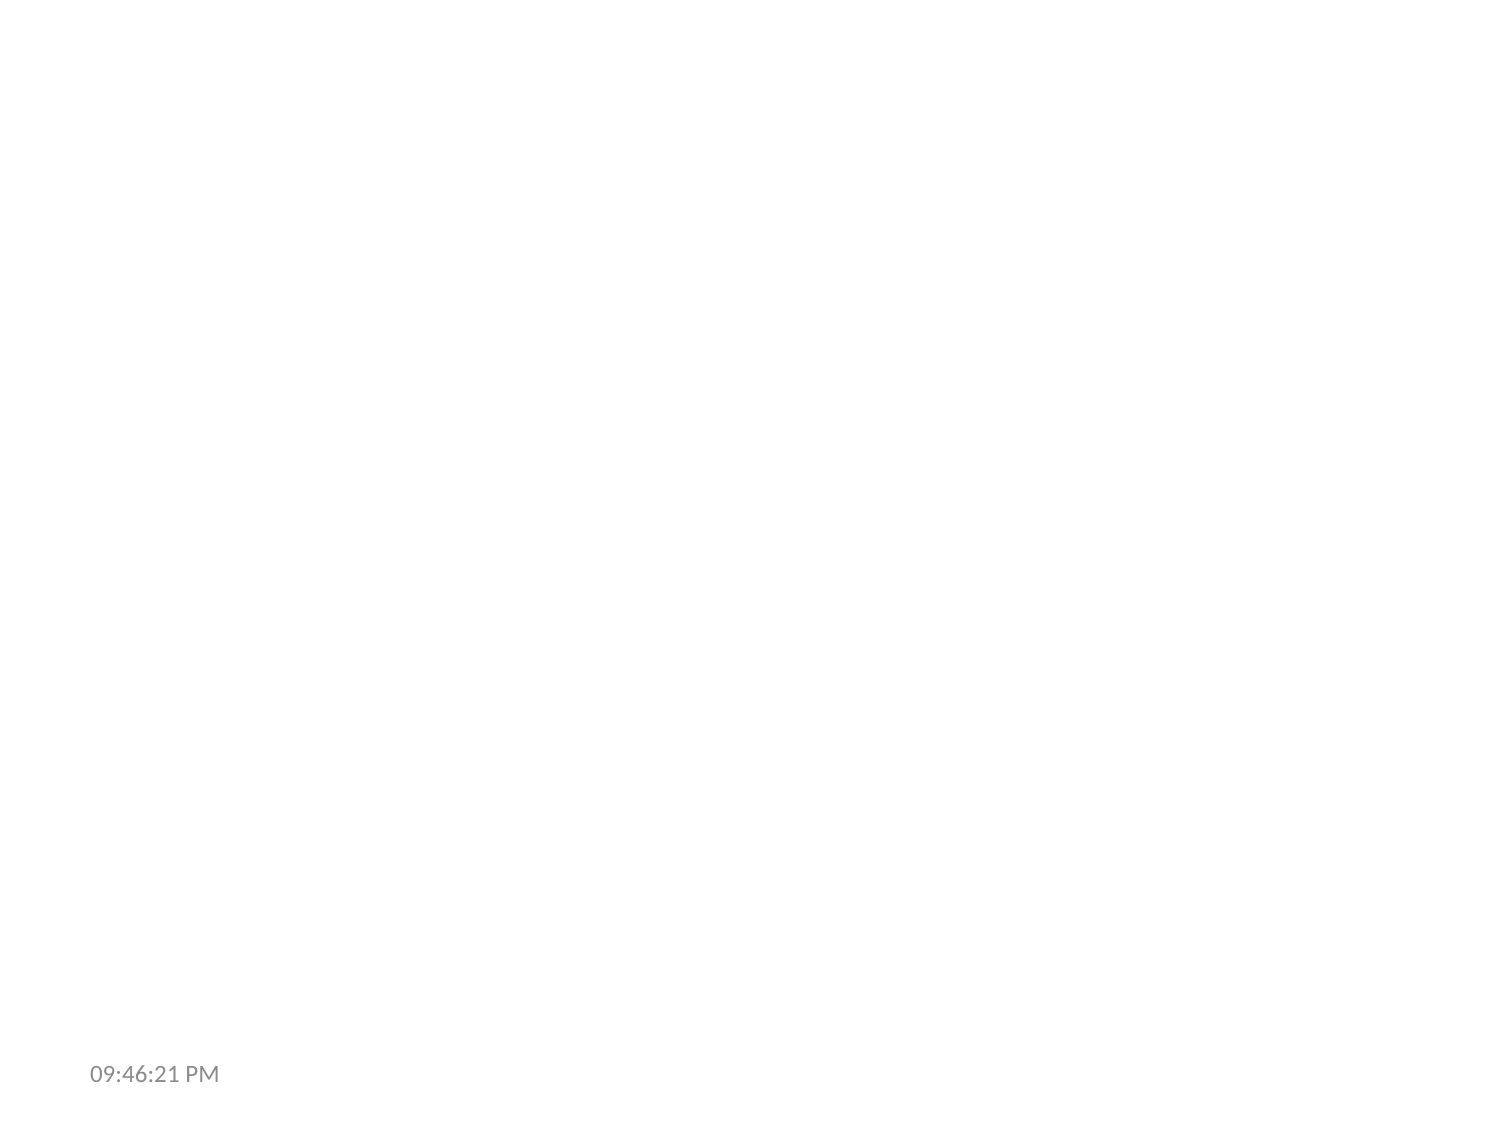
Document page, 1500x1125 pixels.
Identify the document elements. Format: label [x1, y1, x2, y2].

slide_number [75, 1042, 425, 1103]
